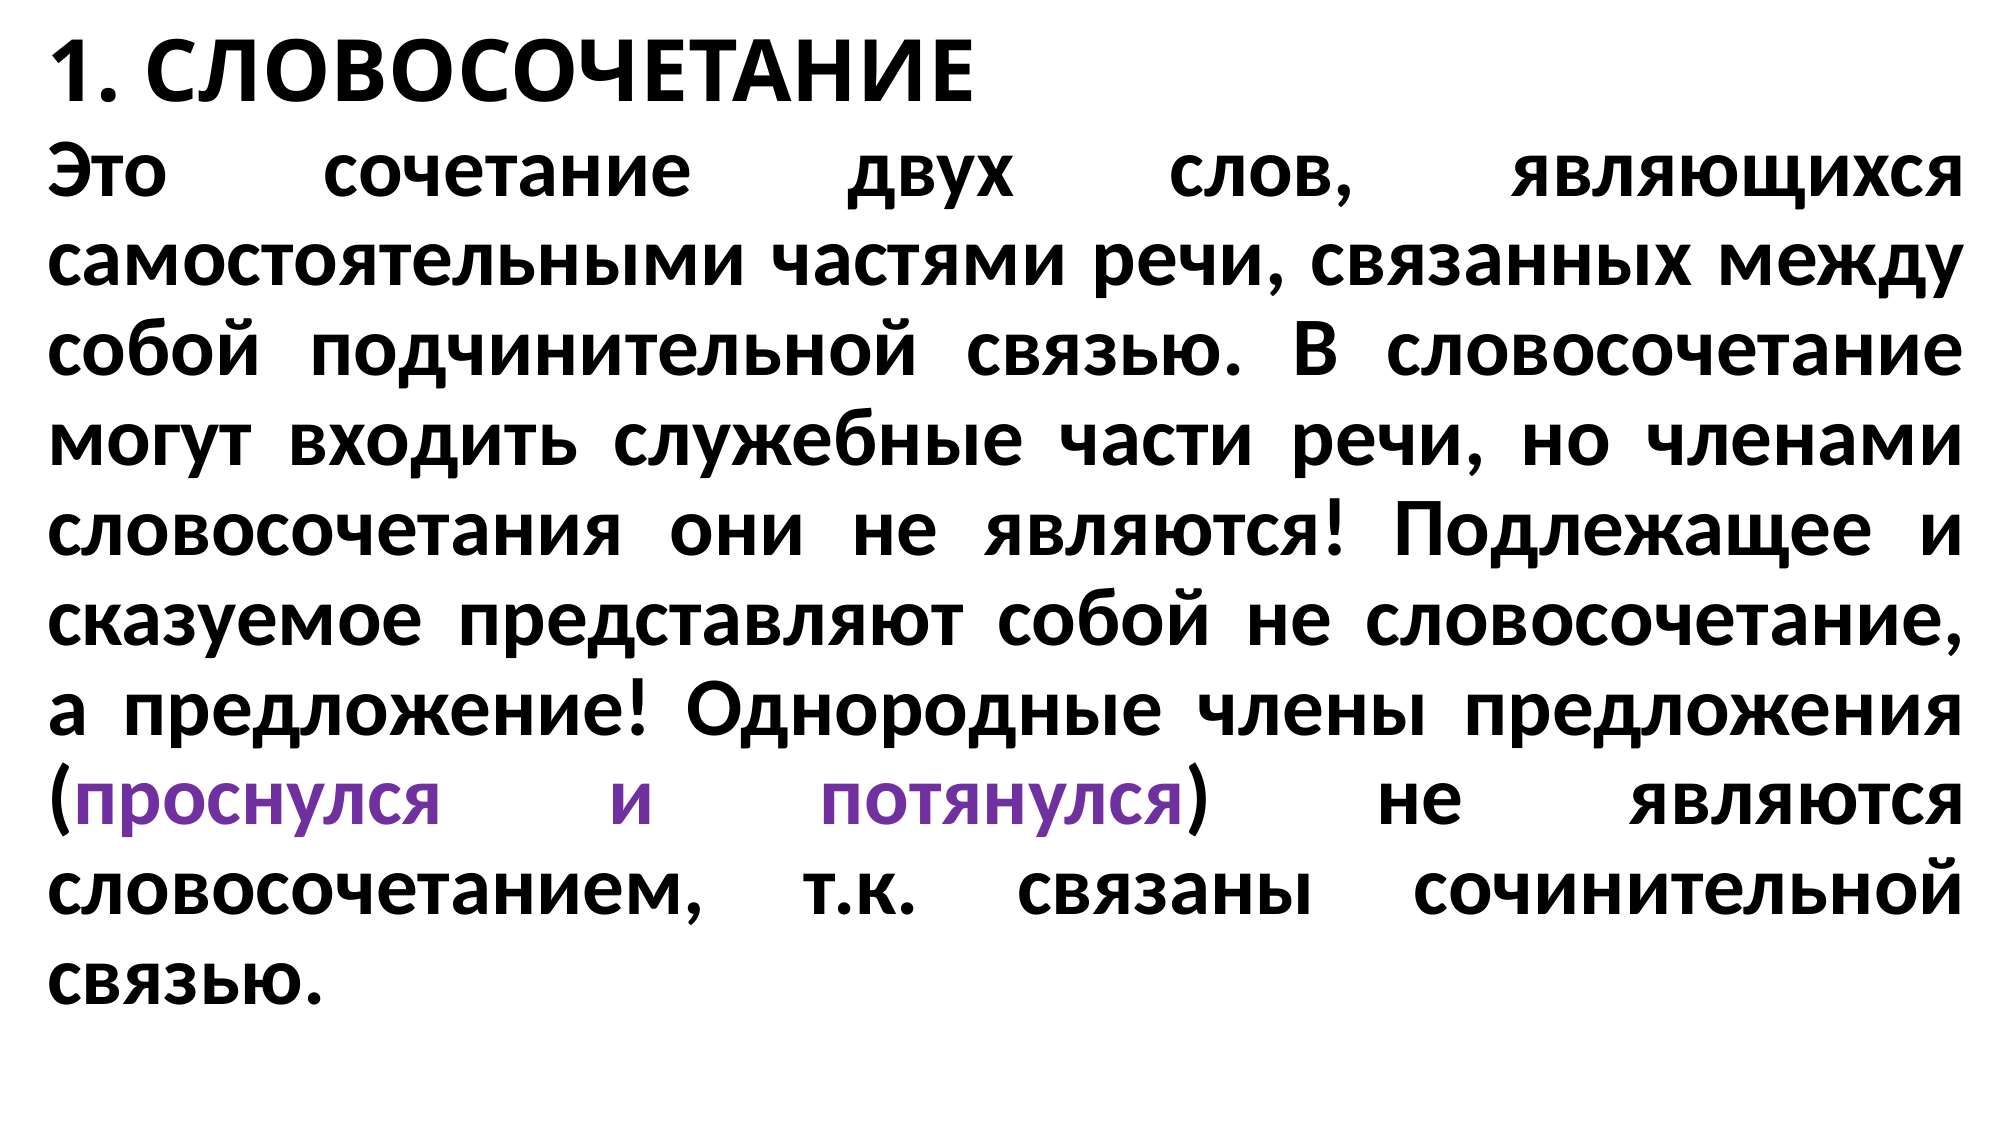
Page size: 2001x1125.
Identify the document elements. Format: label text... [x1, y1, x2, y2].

list Это сочетание двух слов, являющихся самостоятельными частями речи, связанных между собой подчинительной связью. В словосочетание могут входить служебные части речи, но членами словосочетания они не являются! Подлежащее и сказуемое представляют собой не словосочетание, а предложение! Однородные члены предложения (проснулся и потянулся) не являются словосочетанием, т.к. связаны сочинительной связью. [32, 116, 1983, 1045]
title 1. СЛОВОСОЧЕТАНИЕ [32, 19, 1962, 116]
